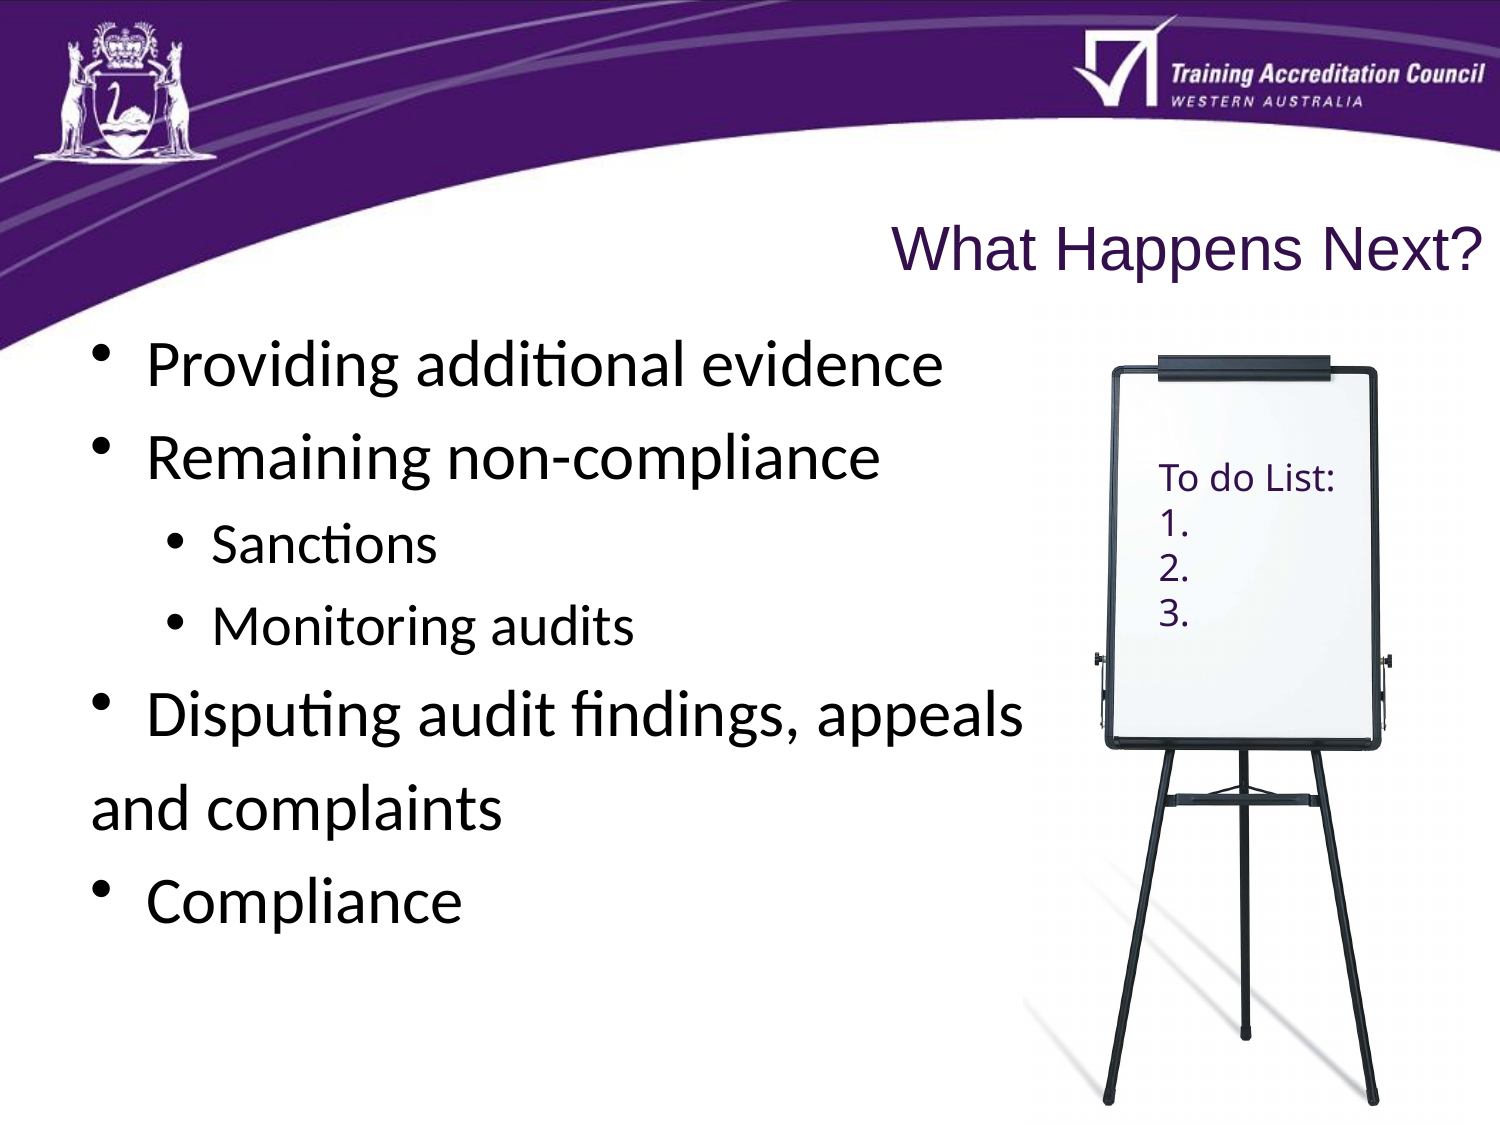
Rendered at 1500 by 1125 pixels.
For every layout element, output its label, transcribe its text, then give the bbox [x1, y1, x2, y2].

title What Happens Next? [750, 95, 1500, 395]
list Providing additional evidence Remaining non-compliance Sanctions Monitoring audits Disputing audit findings, appeals and complaints Compliance [75, 312, 1018, 1005]
picture [0, 0, 1500, 1125]
